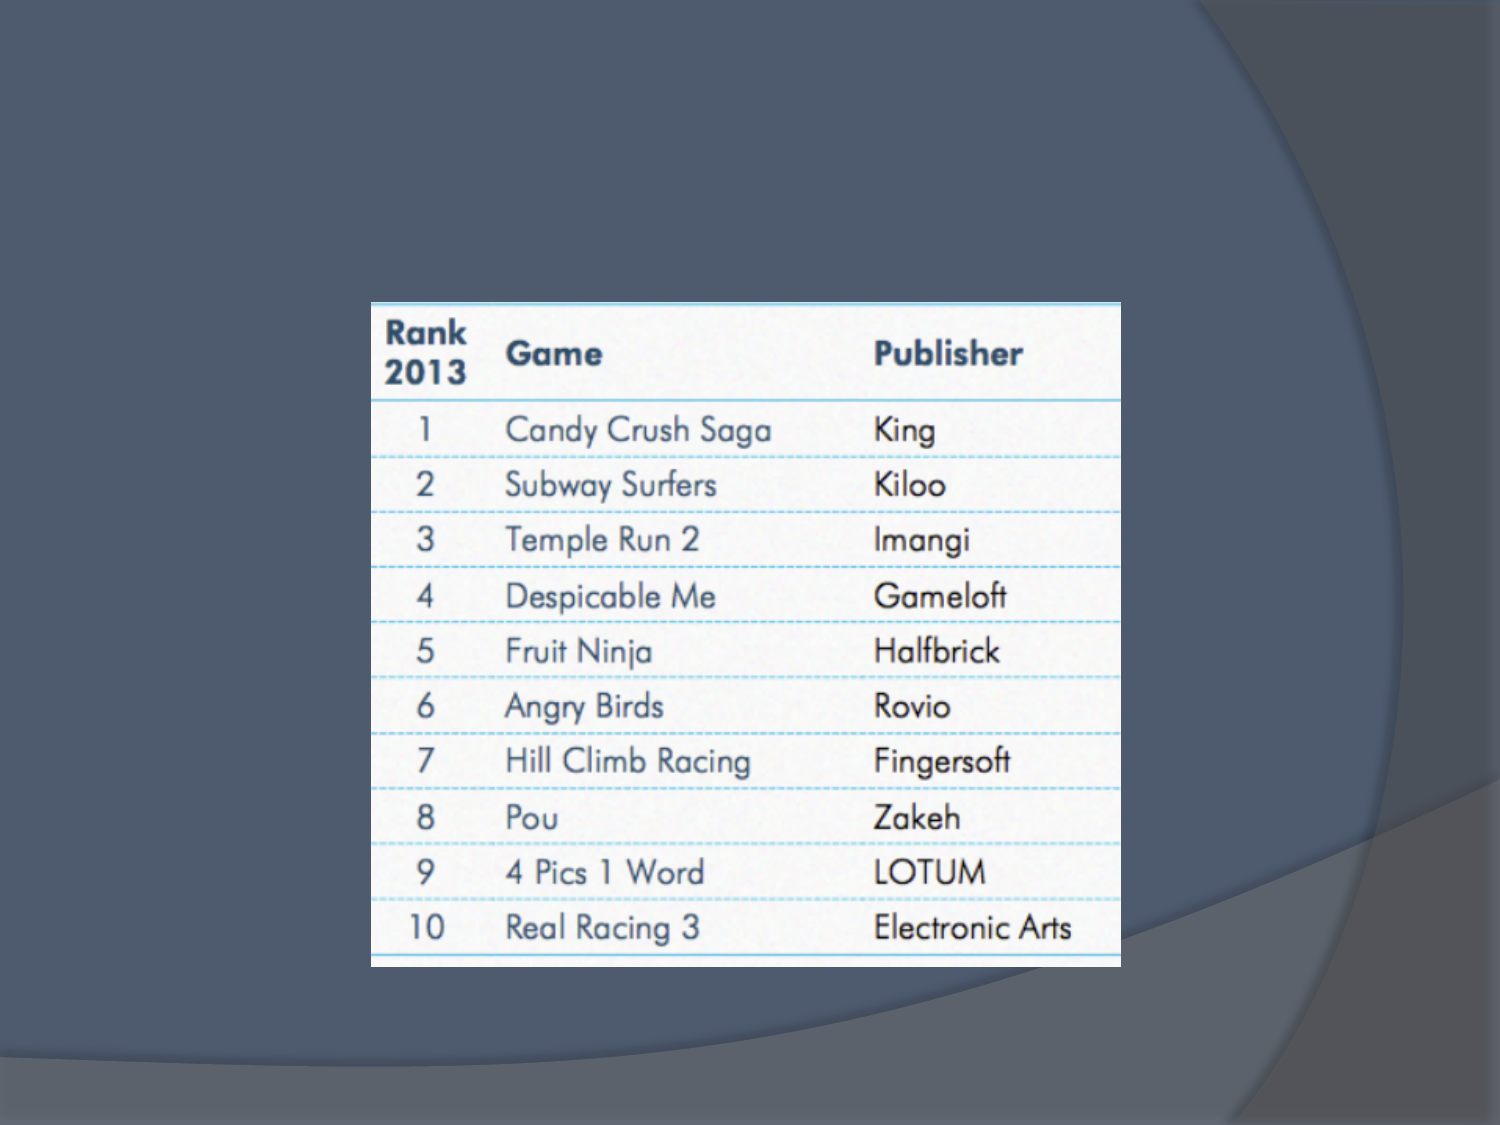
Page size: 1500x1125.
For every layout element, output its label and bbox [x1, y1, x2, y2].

picture [371, 302, 1121, 967]
